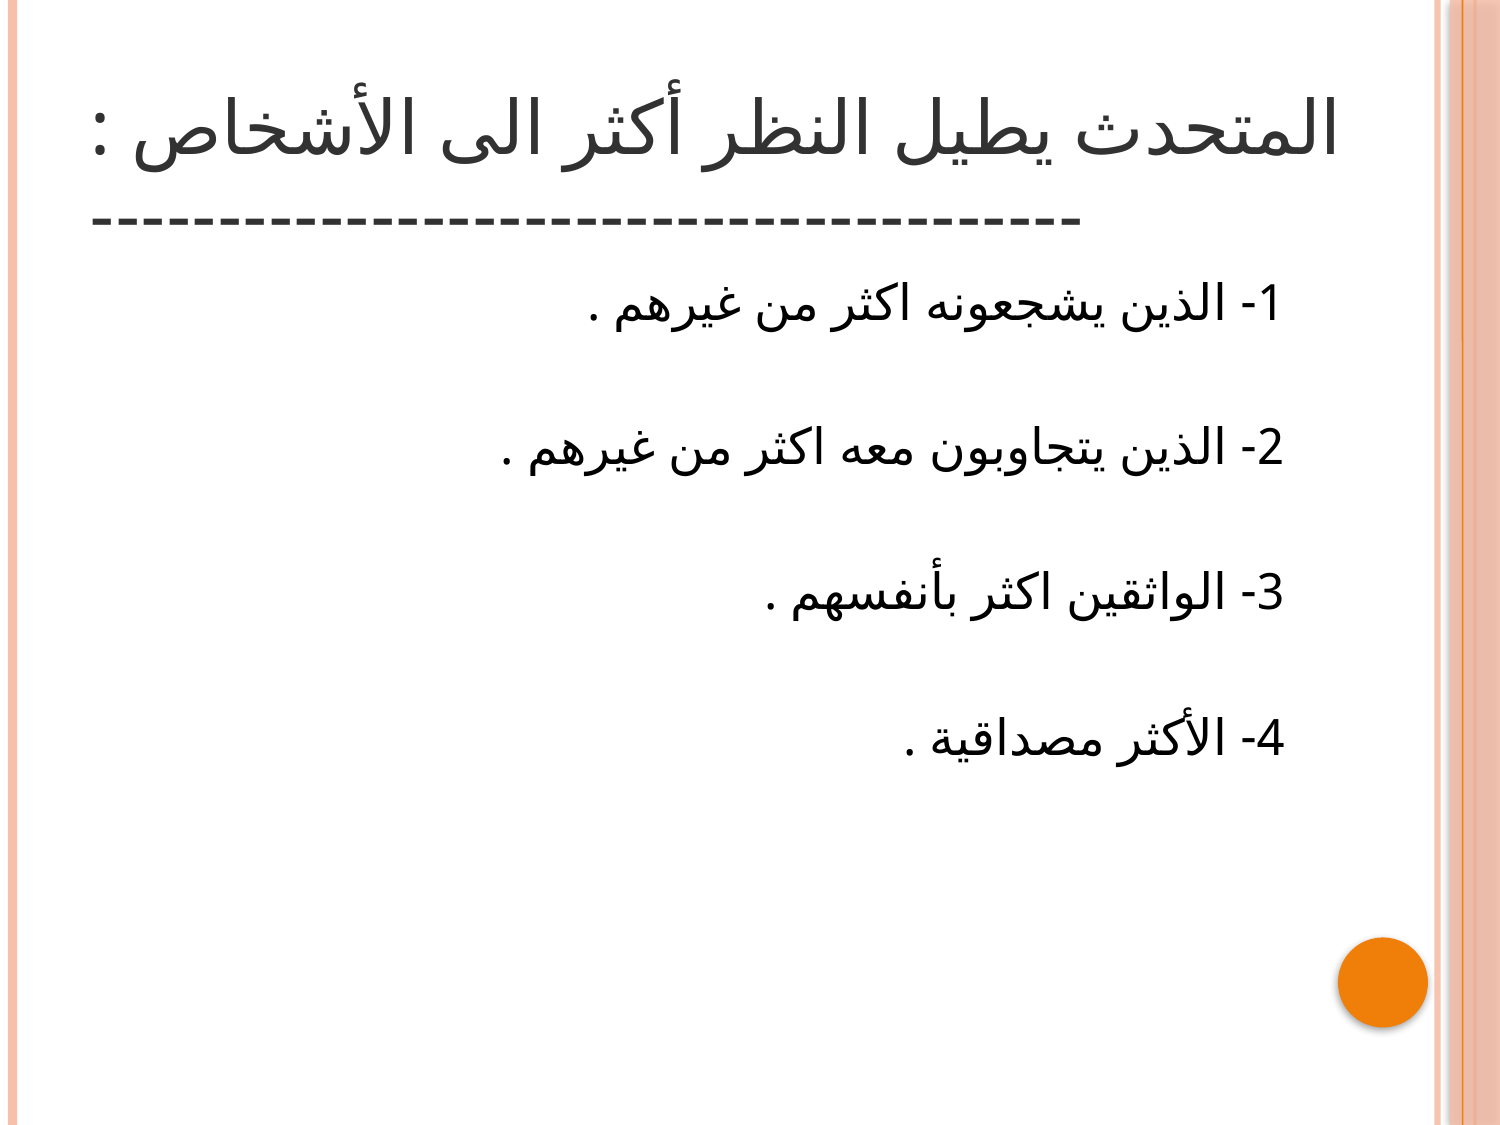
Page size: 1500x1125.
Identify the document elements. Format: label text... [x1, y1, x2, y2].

list 1- الذين يشجعونه اكثر من غيرهم . 2- الذين يتجاوبون معه اكثر من غيرهم . 3- الواثقين اكثر بأنفسهم . 4- الأكثر مصداقية . [75, 262, 1300, 1062]
title المتحدث يطيل النظر أكثر الى الأشخاص : --------------------------------------- [75, 45, 1425, 268]
